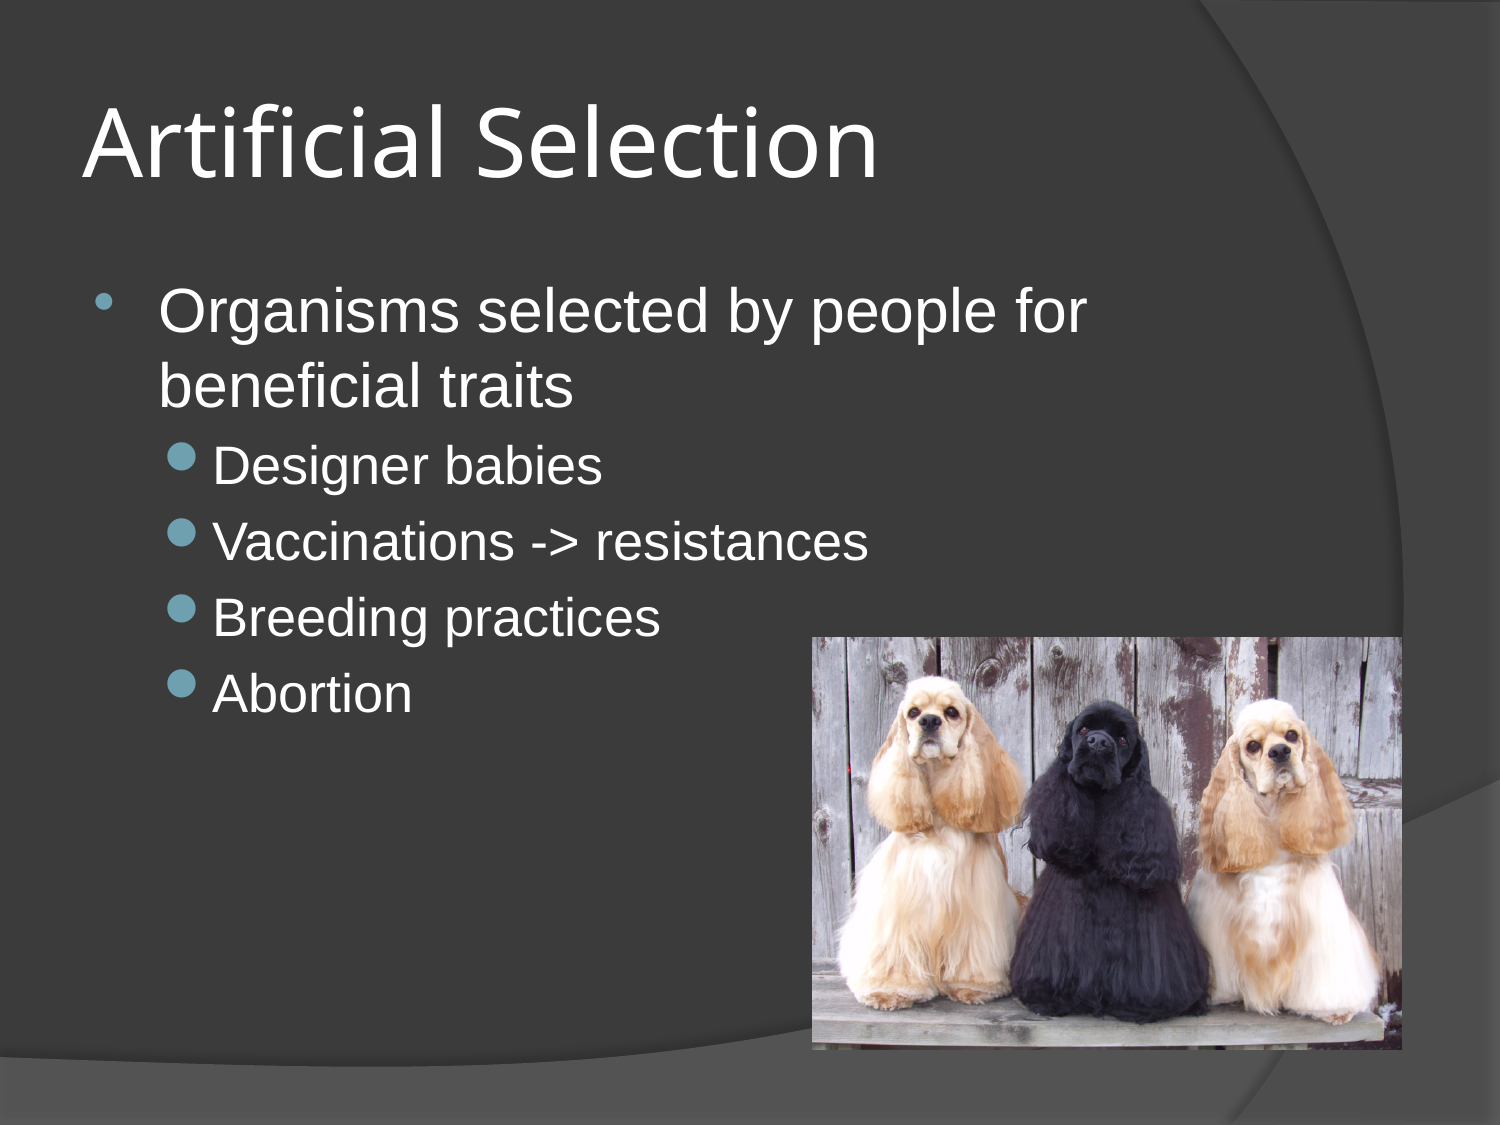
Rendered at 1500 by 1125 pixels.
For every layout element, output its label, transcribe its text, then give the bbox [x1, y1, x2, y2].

title Artificial Selection [75, 45, 1300, 233]
list Organisms selected by people for beneficial traits Designer babies Vaccinations -> resistances Breeding practices Abortion [75, 262, 1300, 1005]
picture [812, 637, 1402, 1050]
